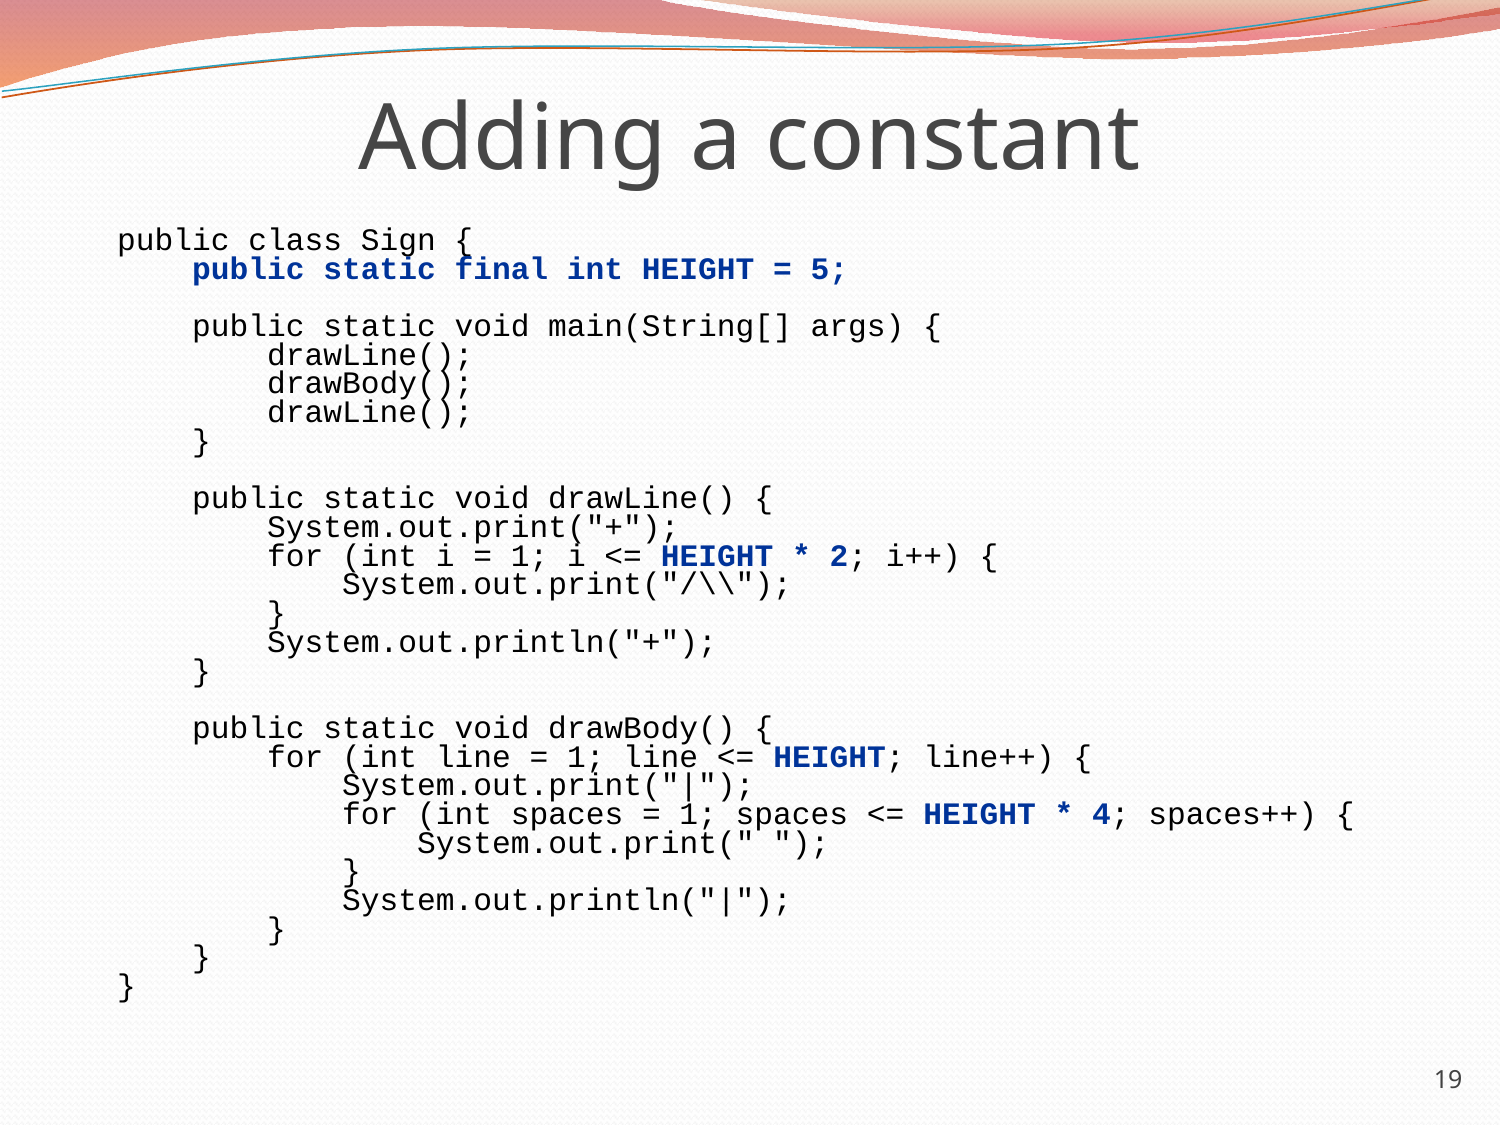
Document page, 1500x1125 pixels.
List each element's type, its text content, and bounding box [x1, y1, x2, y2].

title Adding a constant [75, 72, 1425, 188]
list public class Sign { public static final int HEIGHT = 5; public static void main(String[] args) { drawLine(); drawBody(); drawLine(); } public static void drawLine() { System.out.print("+"); for (int i = 1; i <= HEIGHT * 2; i++) { System.out.print("/\\"); } System.out.println("+"); } public static void drawBody() { for (int line = 1; line <= HEIGHT; line++) { System.out.print("|"); for (int spaces = 1; spaces <= HEIGHT * 4; spaces++) { System.out.print(" "); } System.out.println("|"); } } } [37, 224, 1500, 1075]
